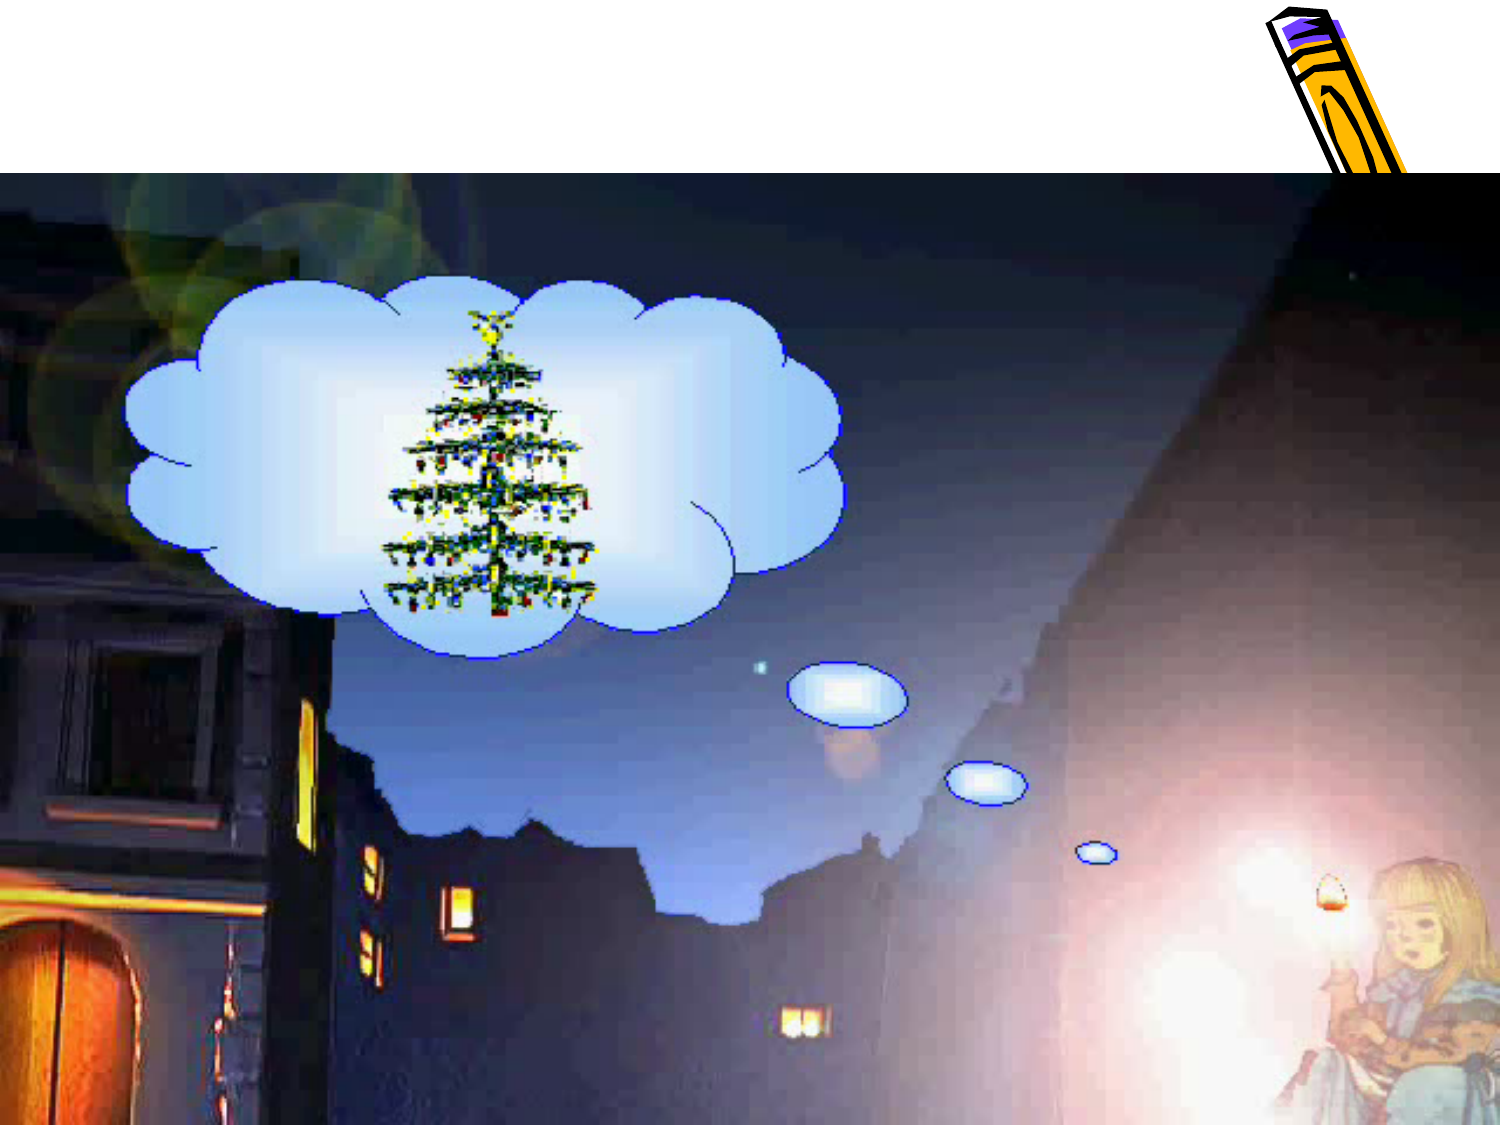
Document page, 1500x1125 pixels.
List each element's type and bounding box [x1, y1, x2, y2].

text_box [0, 172, 1500, 1125]
